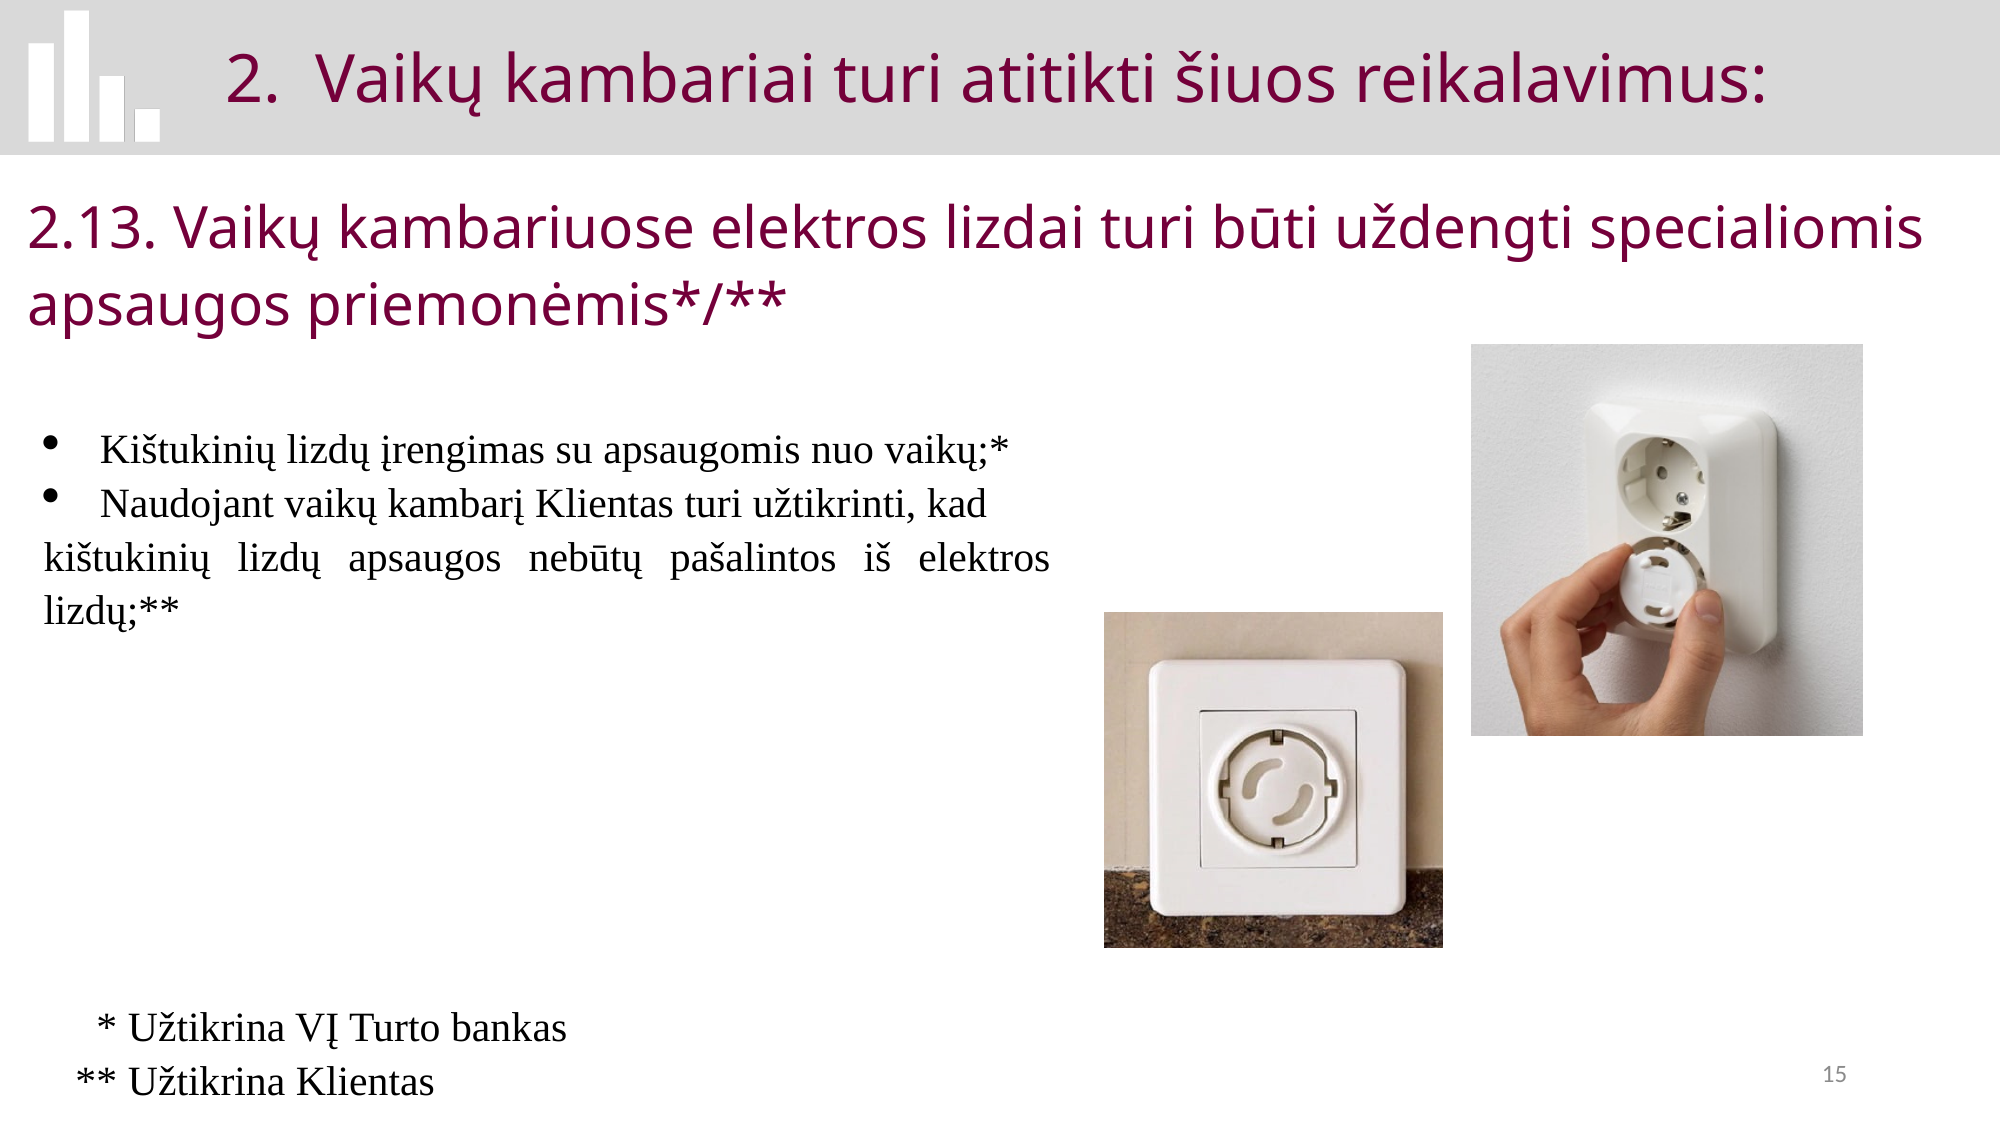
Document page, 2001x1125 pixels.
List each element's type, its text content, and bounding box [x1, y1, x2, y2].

text_box 2. Vaikų kambariai turi atitikti šiuos reikalavimus: [210, 11, 1881, 123]
text_box [0, 0, 2000, 155]
text_box 2.13. Vaikų kambariuose elektros lizdai turi būti uždengti specialiomis apsaugos priemonėmis*/** [12, 164, 1988, 345]
text_box * Užtikrina VĮ Turto bankas ** Užtikrina Klientas [60, 989, 885, 1112]
picture [1471, 344, 1863, 736]
text_box Kištukinių lizdų įrengimas su apsaugomis nuo vaikų;* Naudojant vaikų kambarį Klientas turi užtikrinti, kad kištukinių lizdų apsaugos nebūtų pašalintos iš elektros lizdų;** [28, 411, 1067, 641]
picture [28, 10, 160, 142]
picture [1104, 612, 1443, 948]
slide_number 15 [1412, 1042, 1863, 1103]
